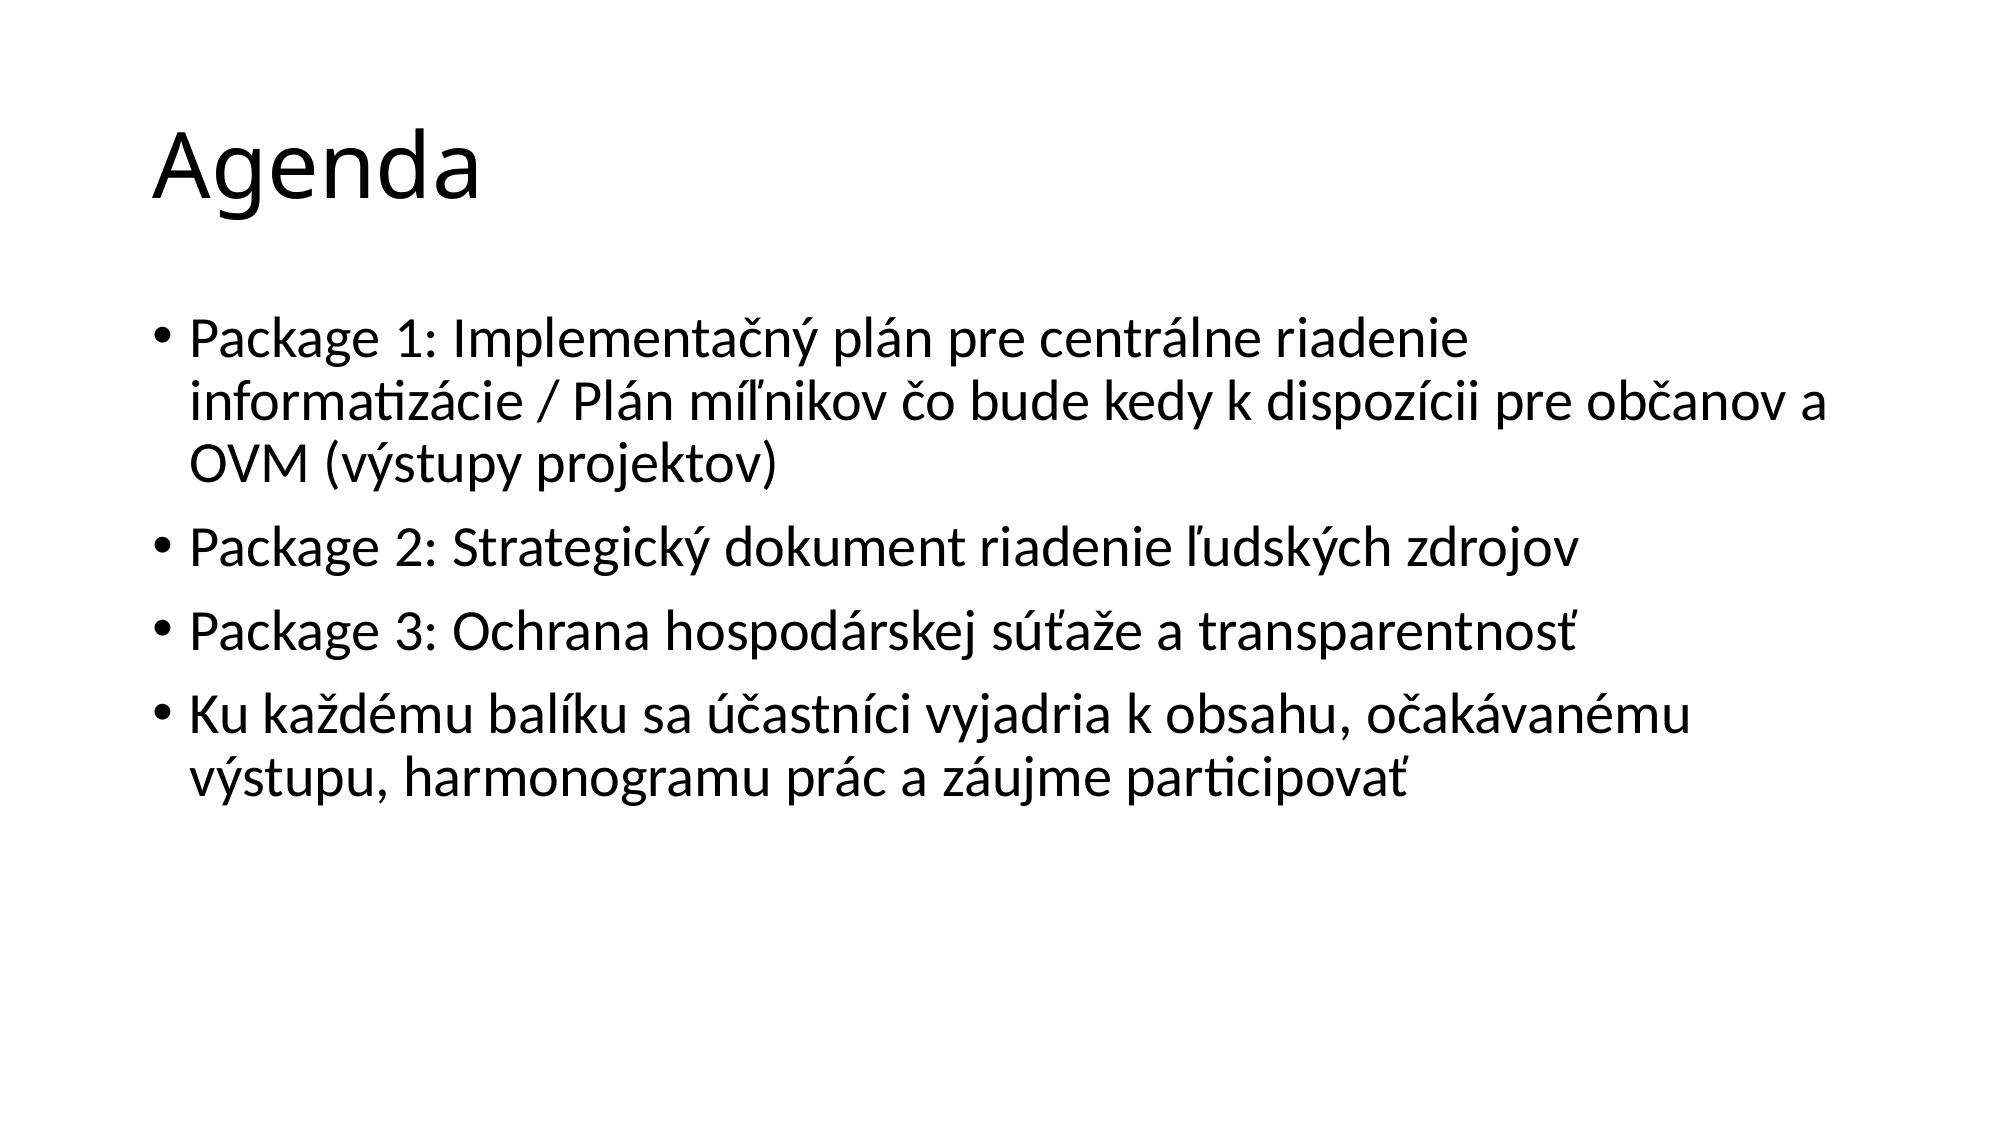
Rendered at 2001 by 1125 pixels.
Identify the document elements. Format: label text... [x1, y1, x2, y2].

title Agenda [137, 59, 1863, 278]
list Package 1: Implementačný plán pre centrálne riadenie informatizácie / Plán míľnikov čo bude kedy k dispozícii pre občanov a OVM (výstupy projektov) Package 2: Strategický dokument riadenie ľudských zdrojov Package 3: Ochrana hospodárskej súťaže a transparentnosť Ku každému balíku sa účastníci vyjadria k obsahu, očakávanému výstupu, harmonogramu prác a záujme participovať [137, 299, 1863, 1014]
